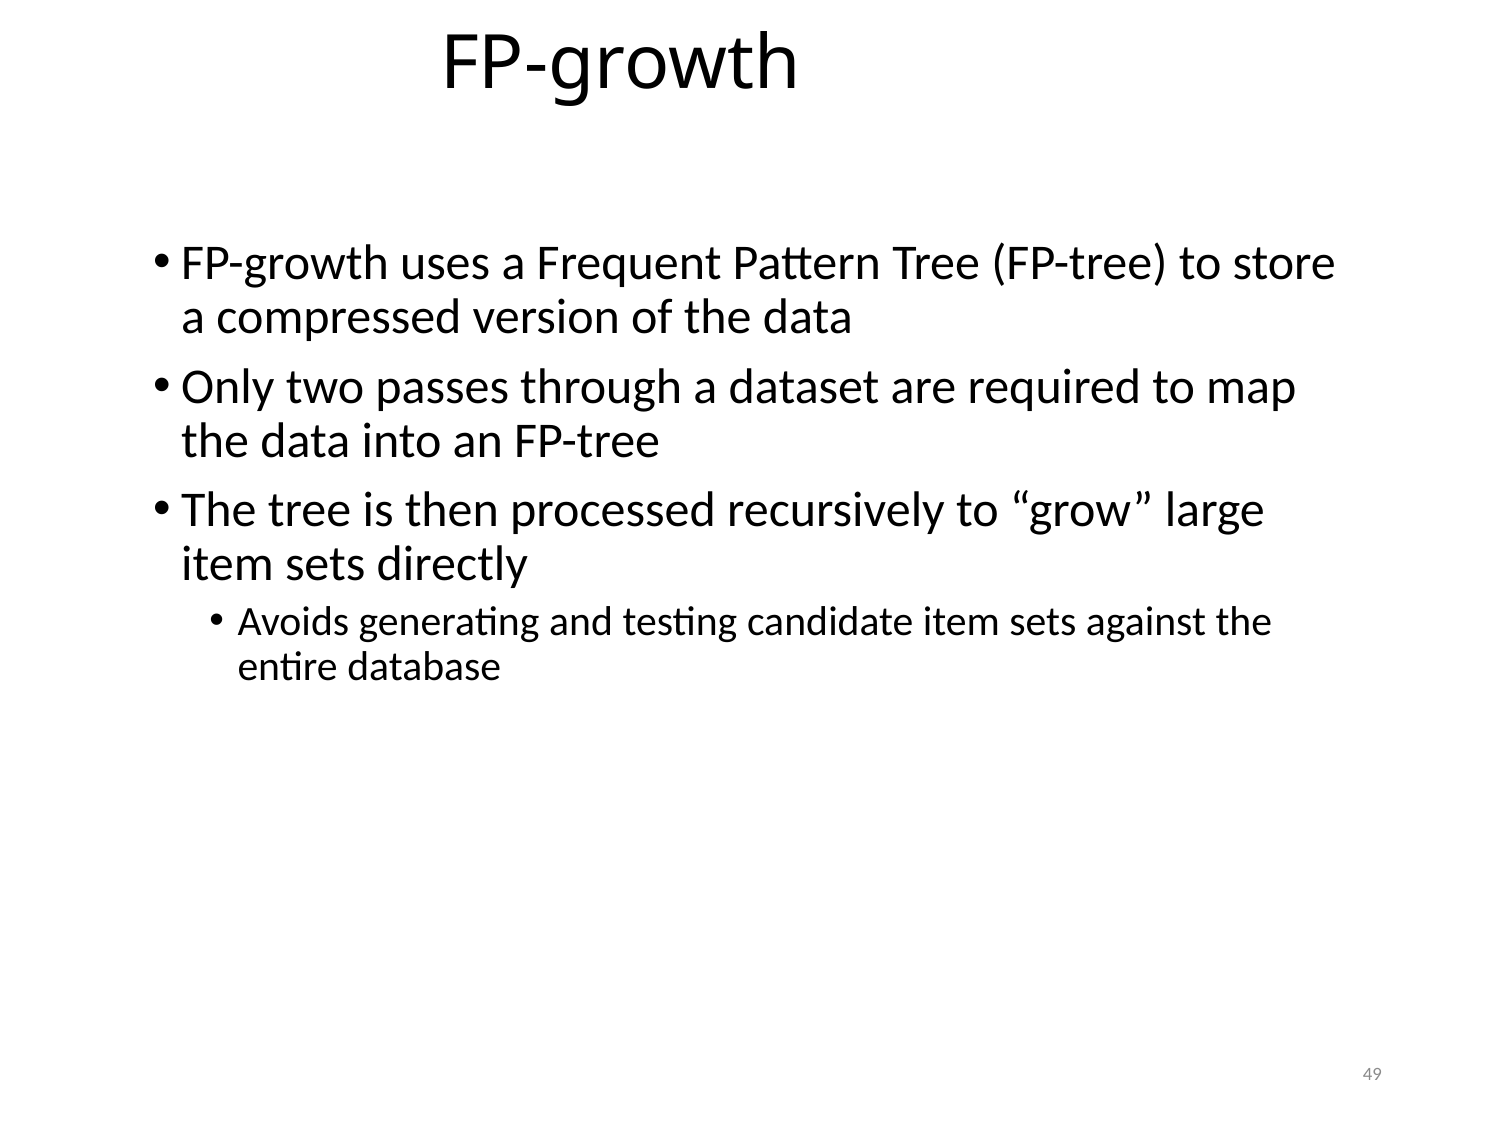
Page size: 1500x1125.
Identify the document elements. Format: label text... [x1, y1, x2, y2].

title FP-growth [425, 0, 1500, 159]
list FP-growth uses a Frequent Pattern Tree (FP-tree) to store a compressed version of the data Only two passes through a dataset are required to map the data into an FP-tree The tree is then processed recursively to “grow” large item sets directly Avoids generating and testing candidate item sets against the entire database [138, 228, 1381, 1010]
slide_number 49 [1059, 1042, 1397, 1103]
